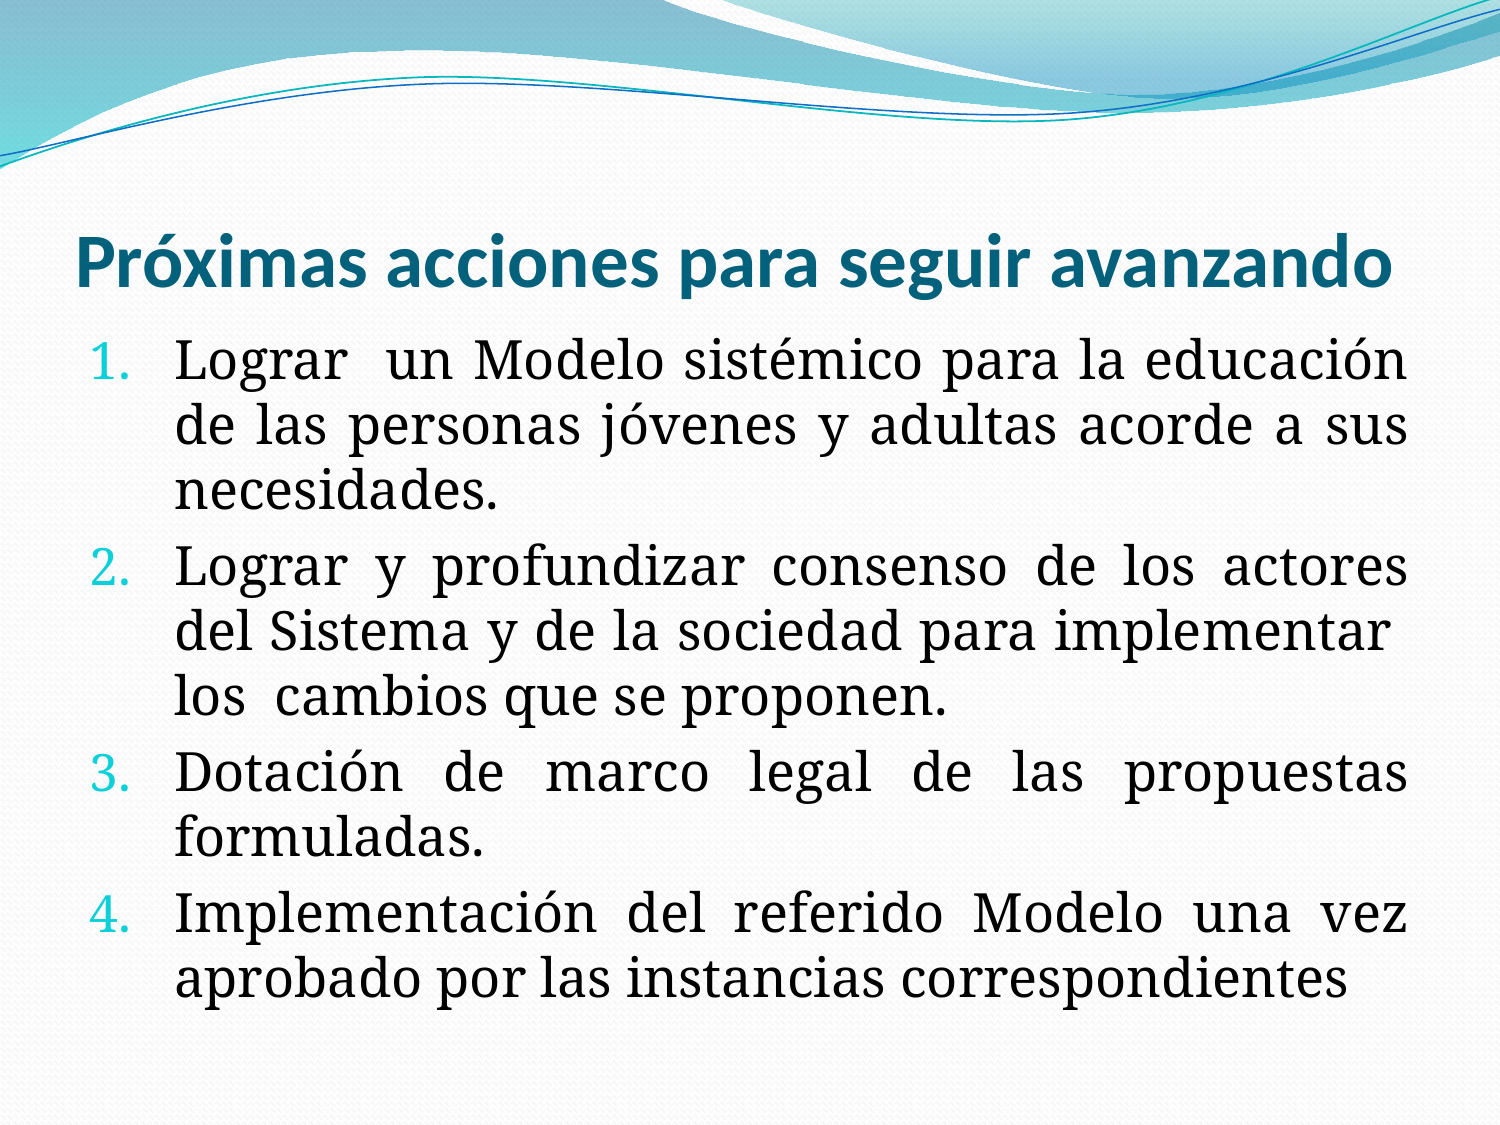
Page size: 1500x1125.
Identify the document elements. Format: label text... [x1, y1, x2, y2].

list Lograr un Modelo sistémico para la educación de las personas jóvenes y adultas acorde a sus necesidades. Lograr y profundizar consenso de los actores del Sistema y de la sociedad para implementar los cambios que se proponen. Dotación de marco legal de las propuestas formuladas. Implementación del referido Modelo una vez aprobado por las instancias correspondientes [75, 317, 1425, 1038]
title Próximas acciones para seguir avanzando [75, 115, 1425, 303]
